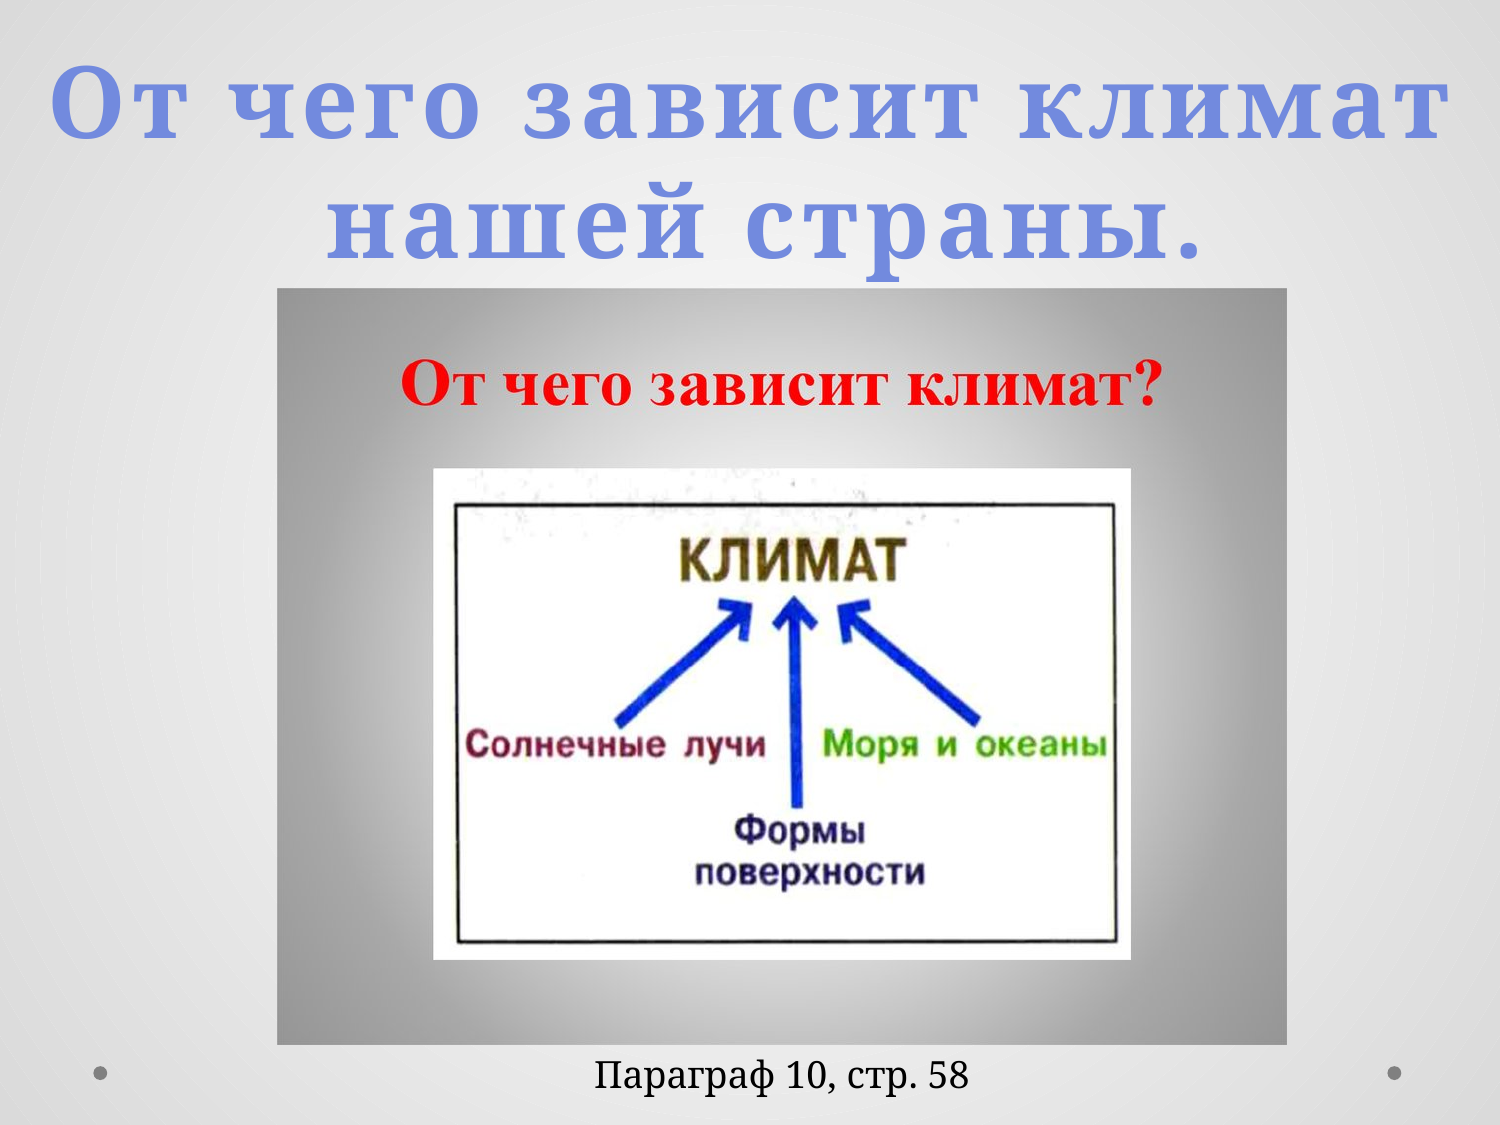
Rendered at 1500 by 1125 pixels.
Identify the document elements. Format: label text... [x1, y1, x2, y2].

picture [277, 288, 1288, 1045]
text_box От чего зависит климат нашей страны. [32, 30, 1468, 286]
text_box Параграф 10, стр. 58 [407, 1053, 1158, 1104]
